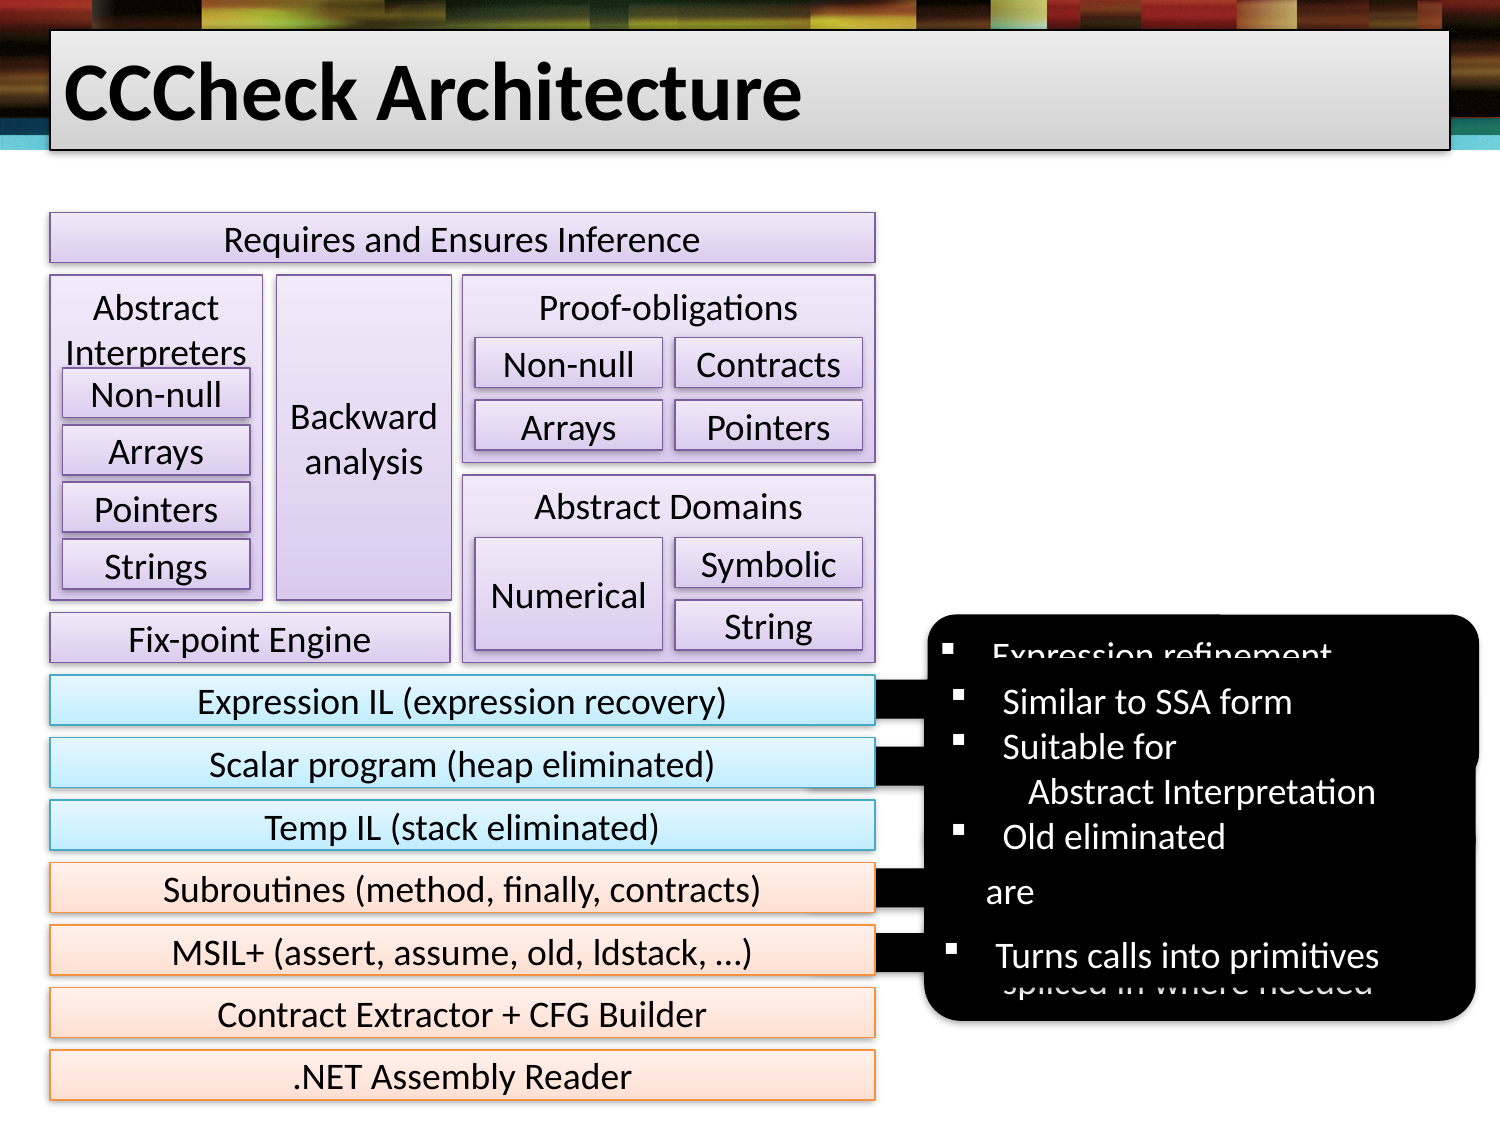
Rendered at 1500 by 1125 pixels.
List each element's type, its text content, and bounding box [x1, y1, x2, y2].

picture [0, 0, 1500, 150]
text_box CCCheck Architecture [49, 29, 1451, 151]
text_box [879, 920, 1451, 988]
text_box Requires and Ensures Inference [49, 212, 876, 263]
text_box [49, 274, 876, 1101]
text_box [879, 658, 1476, 877]
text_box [879, 614, 1479, 663]
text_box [879, 883, 1476, 1023]
